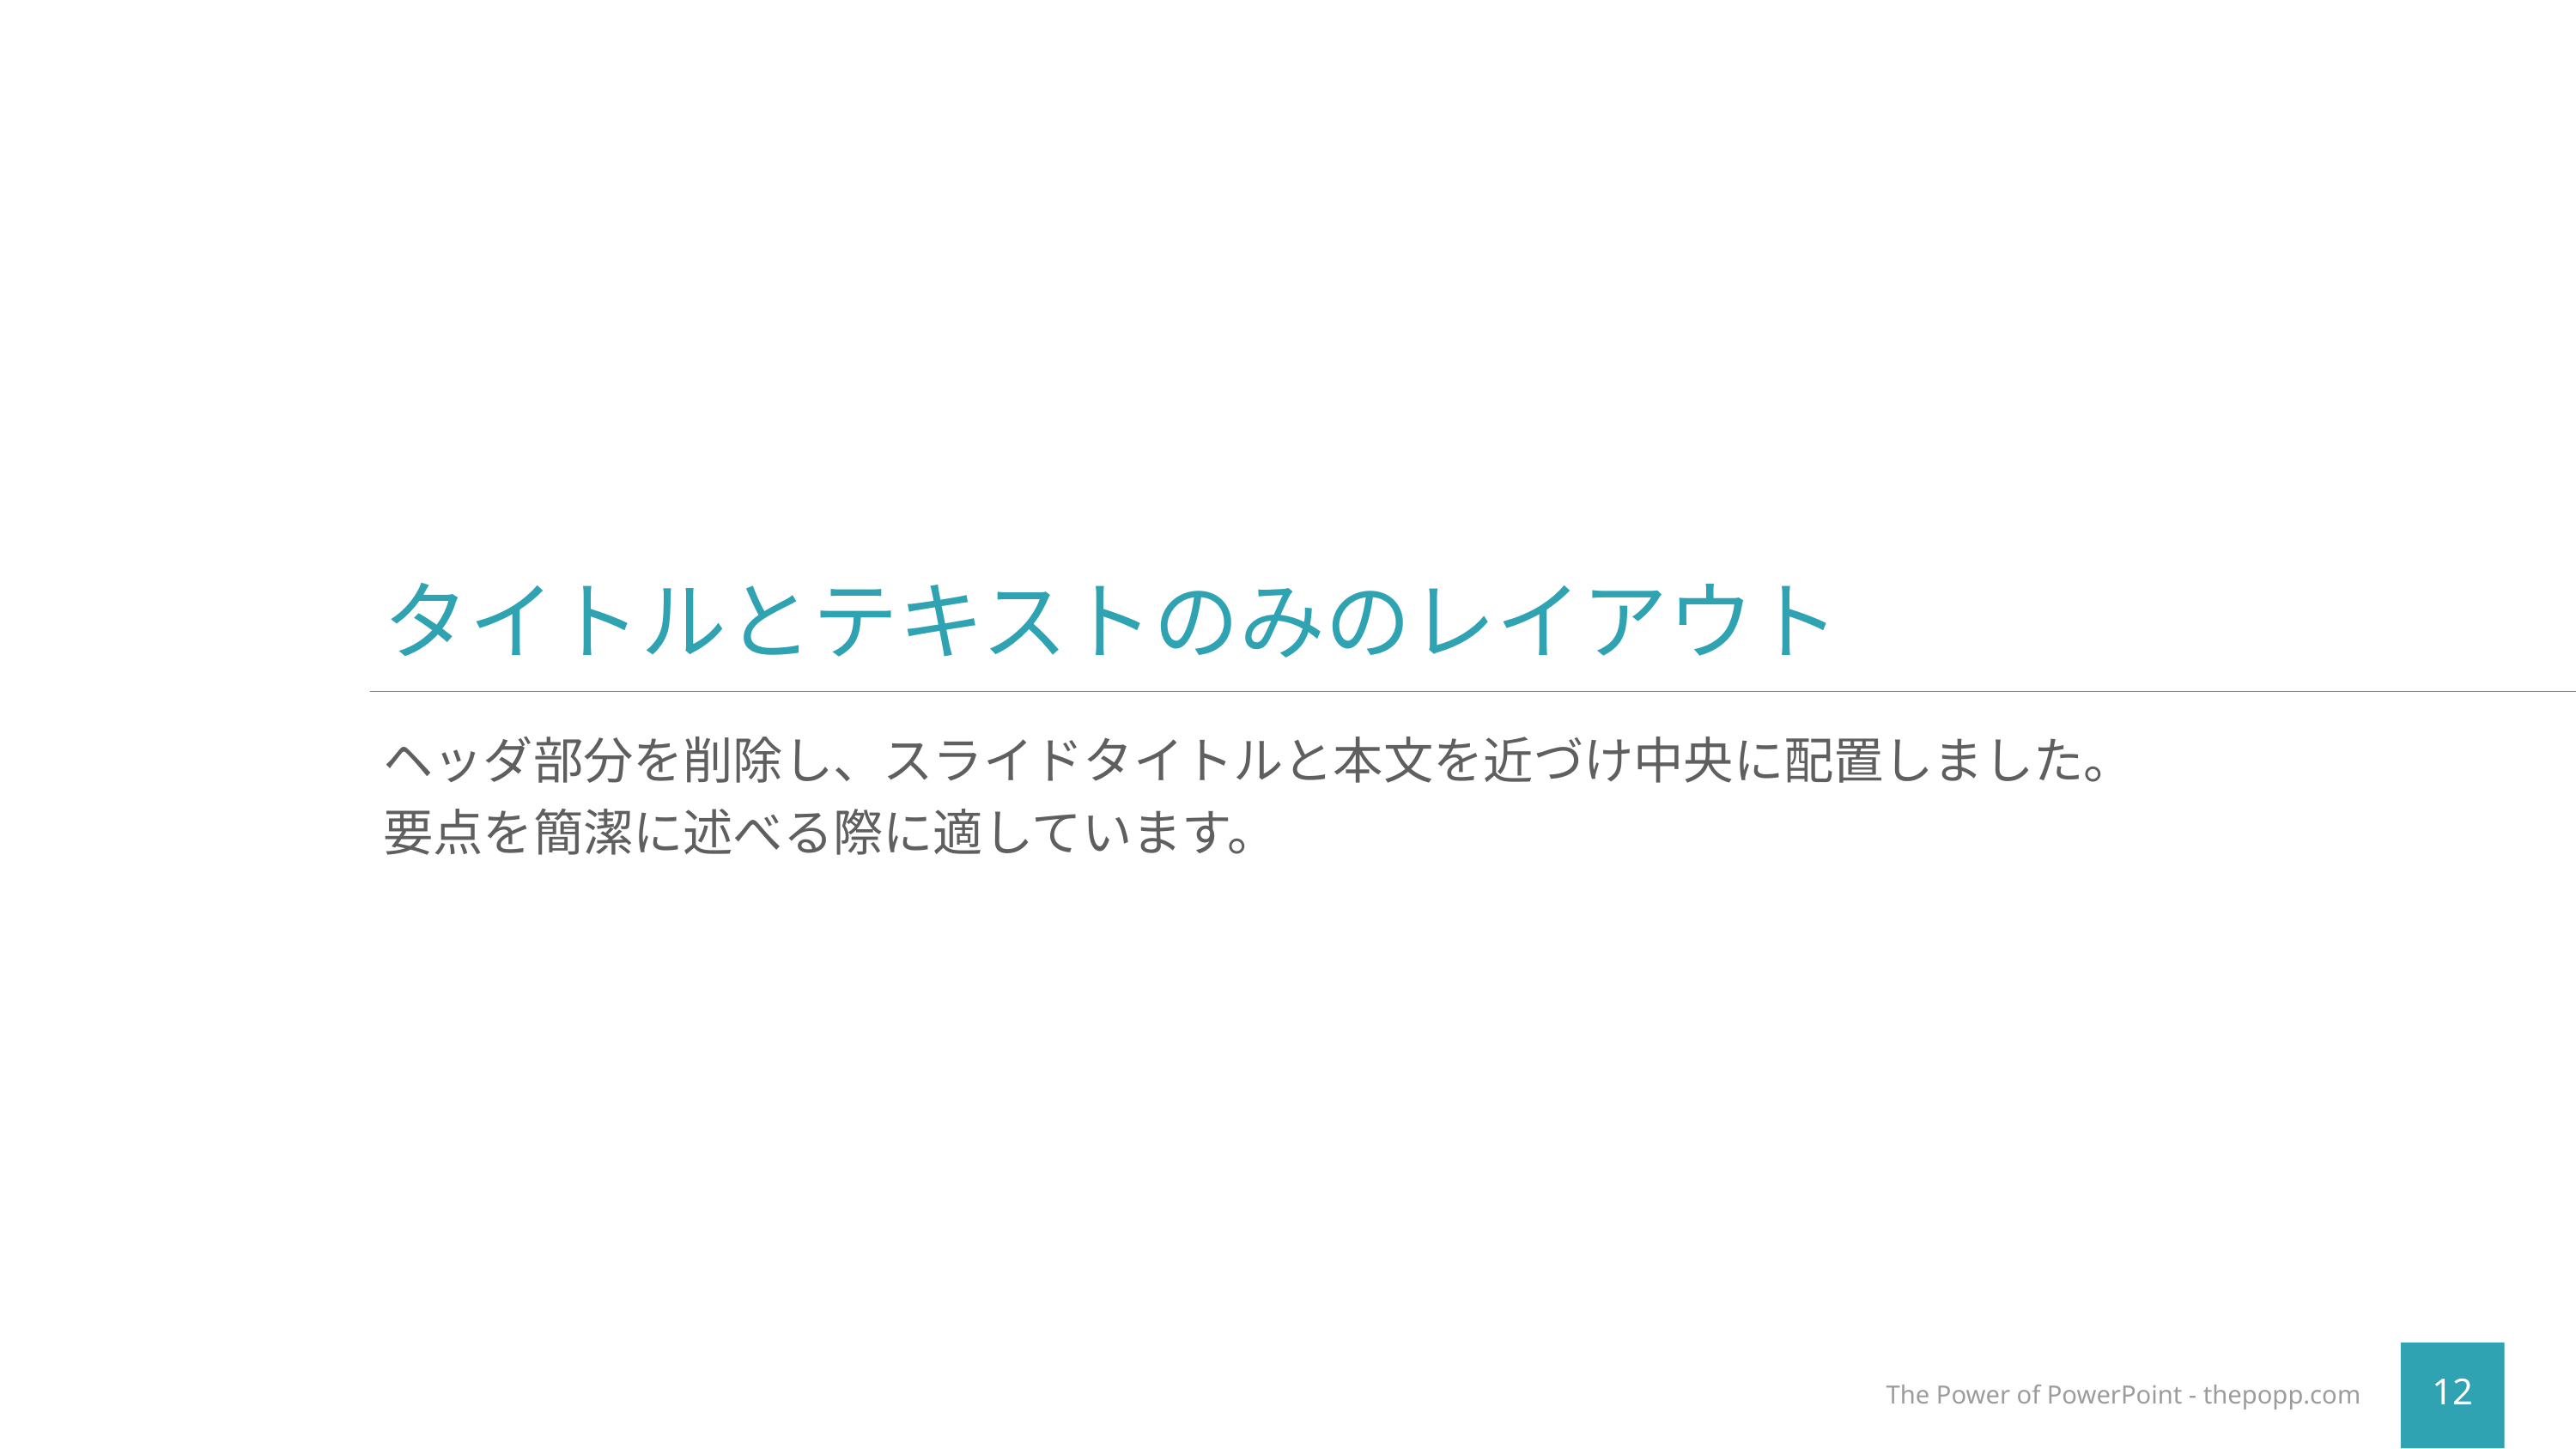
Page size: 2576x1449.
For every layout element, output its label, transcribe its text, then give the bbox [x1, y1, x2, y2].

slide_number 12 [2400, 1355, 2505, 1433]
list ヘッダ部分を削除し、スライドタイトルと本文を近づけ中央に配置しました。 要点を簡潔に述べる際に適しています。 [370, 710, 2206, 991]
title タイトルとテキストのみのレイアウト [370, 524, 2206, 677]
footer The Power of PowerPoint - thepopp.com [1504, 1355, 2374, 1433]
